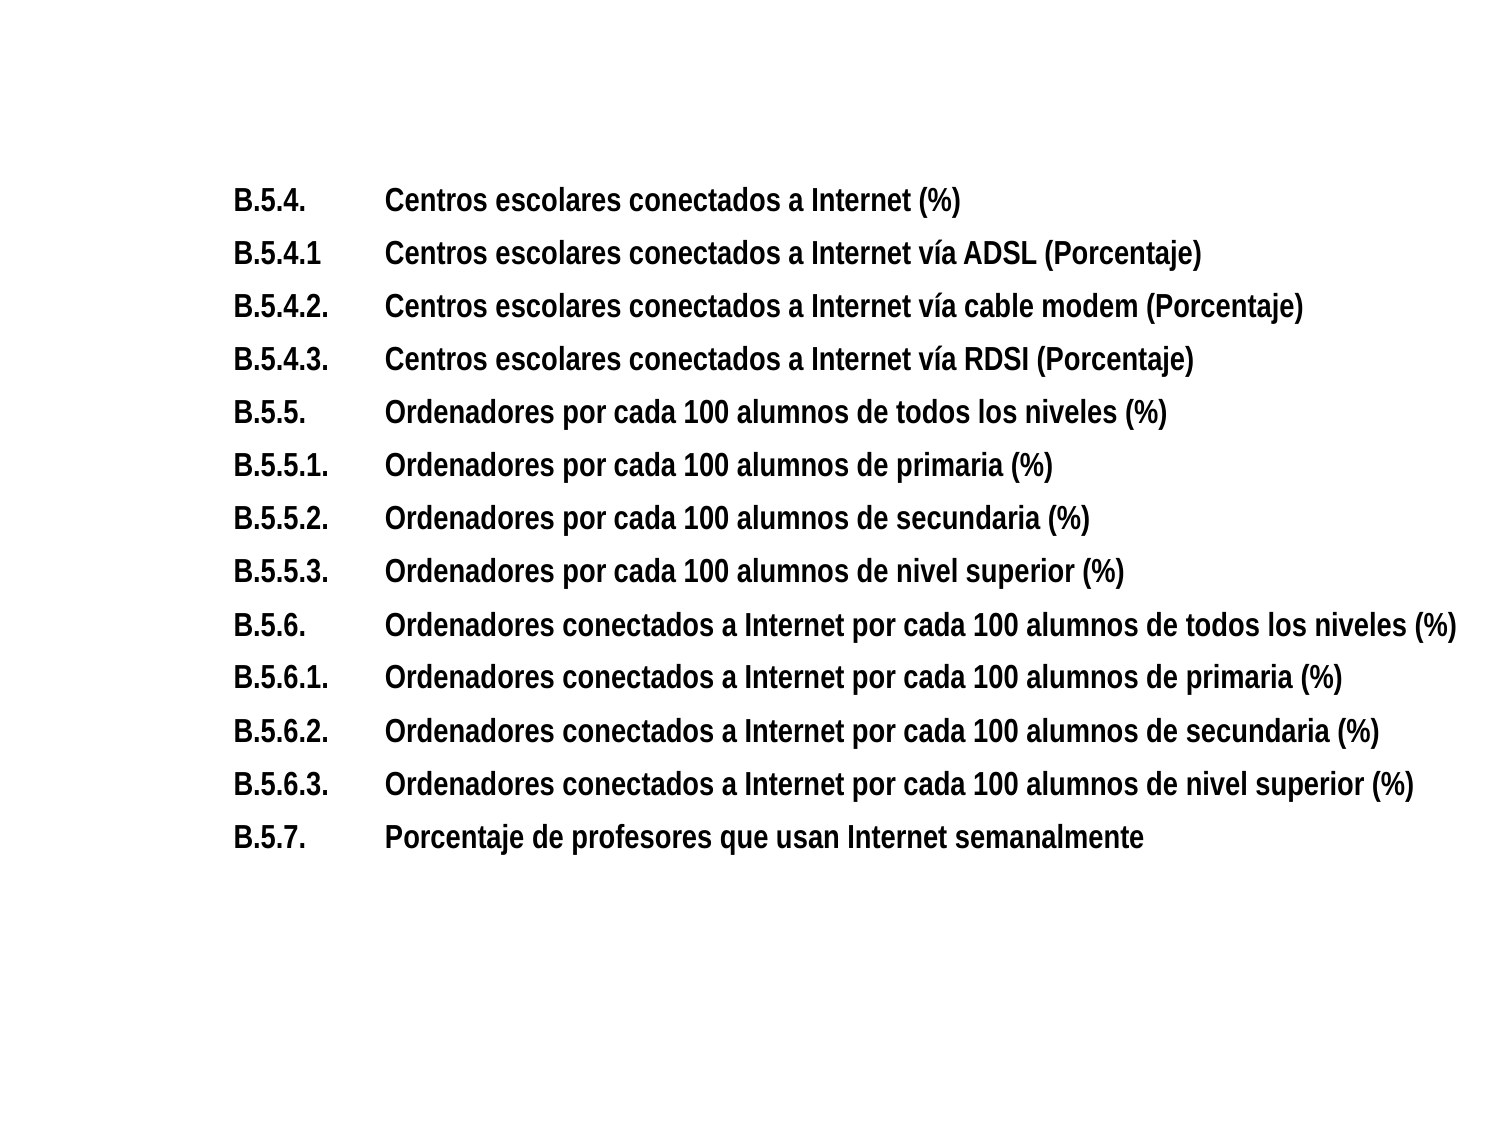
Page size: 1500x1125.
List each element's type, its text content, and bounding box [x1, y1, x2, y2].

table_cell B.5.5. [219, 385, 370, 438]
table_cell B.5.6.3. [219, 757, 370, 810]
table_cell Ordenadores por cada 100 alumnos de todos los niveles (%) [370, 385, 1500, 438]
table_cell Ordenadores por cada 100 alumnos de secundaria (%) [370, 491, 1500, 544]
table_cell B.5.4.2. [219, 279, 370, 332]
table_cell Centros escolares conectados a Internet vía cable modem (Porcentaje) [370, 279, 1500, 332]
table_header B.5.4. [219, 173, 370, 226]
table_cell Ordenadores por cada 100 alumnos de primaria (%) [370, 438, 1500, 491]
table_header Centros escolares conectados a Internet (%) [370, 173, 1500, 226]
table_cell Ordenadores conectados a Internet por cada 100 alumnos de secundaria (%) [370, 704, 1500, 757]
table_cell B.5.6. [219, 597, 370, 650]
table_cell Centros escolares conectados a Internet vía RDSI (Porcentaje) [370, 332, 1500, 385]
table_cell B.5.6.1. [219, 650, 370, 704]
table_cell B.5.6.2. [219, 704, 370, 757]
table_cell Ordenadores conectados a Internet por cada 100 alumnos de nivel superior (%) [370, 757, 1500, 810]
table_cell B.5.4.1 [219, 226, 370, 279]
table_cell B.5.5.1. [219, 438, 370, 491]
table_cell B.5.4.3. [219, 332, 370, 385]
table_cell Ordenadores por cada 100 alumnos de nivel superior (%) [370, 544, 1500, 597]
table_cell Ordenadores conectados a Internet por cada 100 alumnos de primaria (%) [370, 650, 1500, 704]
table_cell B.5.7. [219, 810, 370, 863]
table_cell Centros escolares conectados a Internet vía ADSL (Porcentaje) [370, 226, 1500, 279]
table_cell Porcentaje de profesores que usan Internet semanalmente [370, 810, 1500, 863]
table_cell B.5.5.2. [219, 491, 370, 544]
table_cell Ordenadores conectados a Internet por cada 100 alumnos de todos los niveles (%) [370, 597, 1500, 650]
table_cell B.5.5.3. [219, 544, 370, 597]
